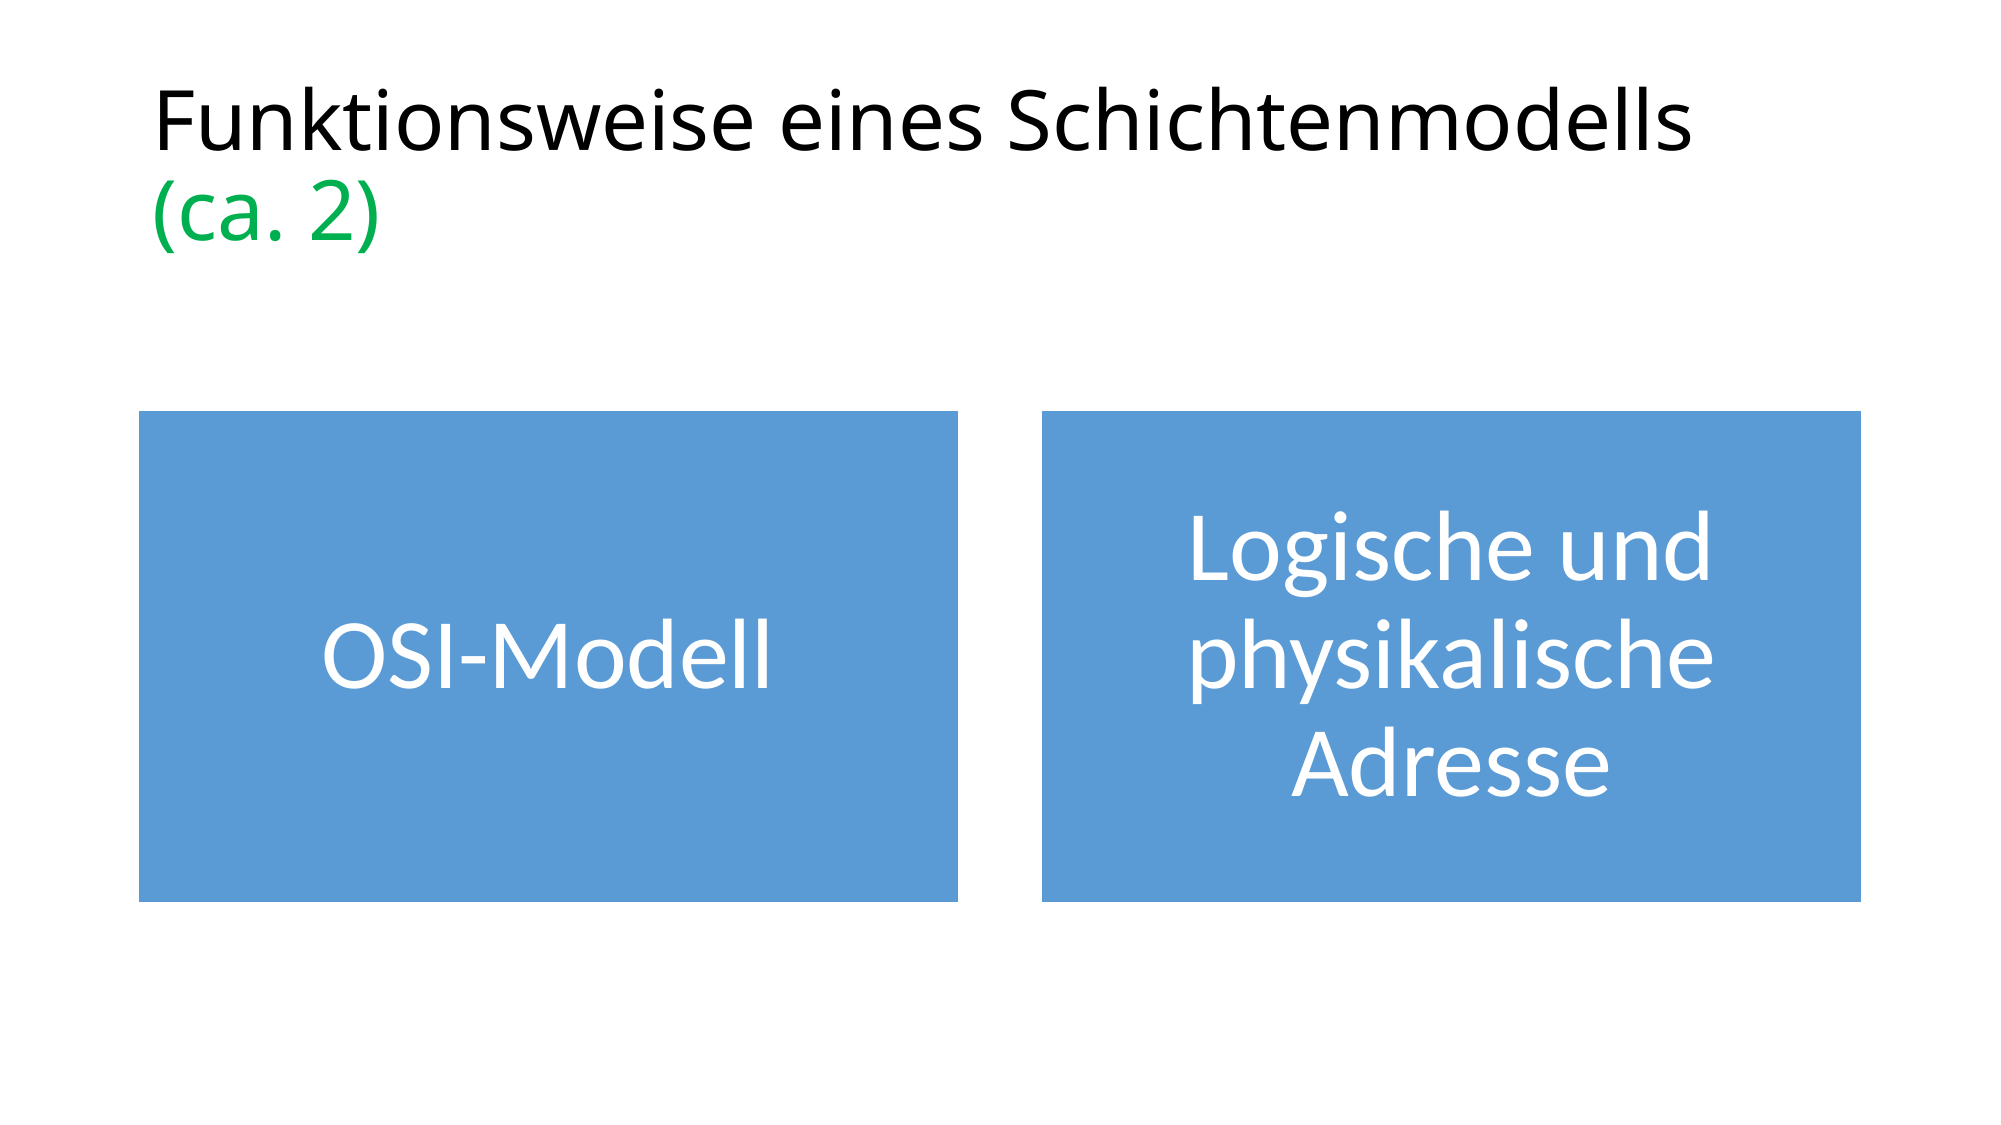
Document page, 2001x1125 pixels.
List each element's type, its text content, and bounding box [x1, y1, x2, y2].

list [137, 299, 1863, 1014]
title Funktionsweise eines Schichtenmodells (ca. 2) [137, 59, 1863, 278]
